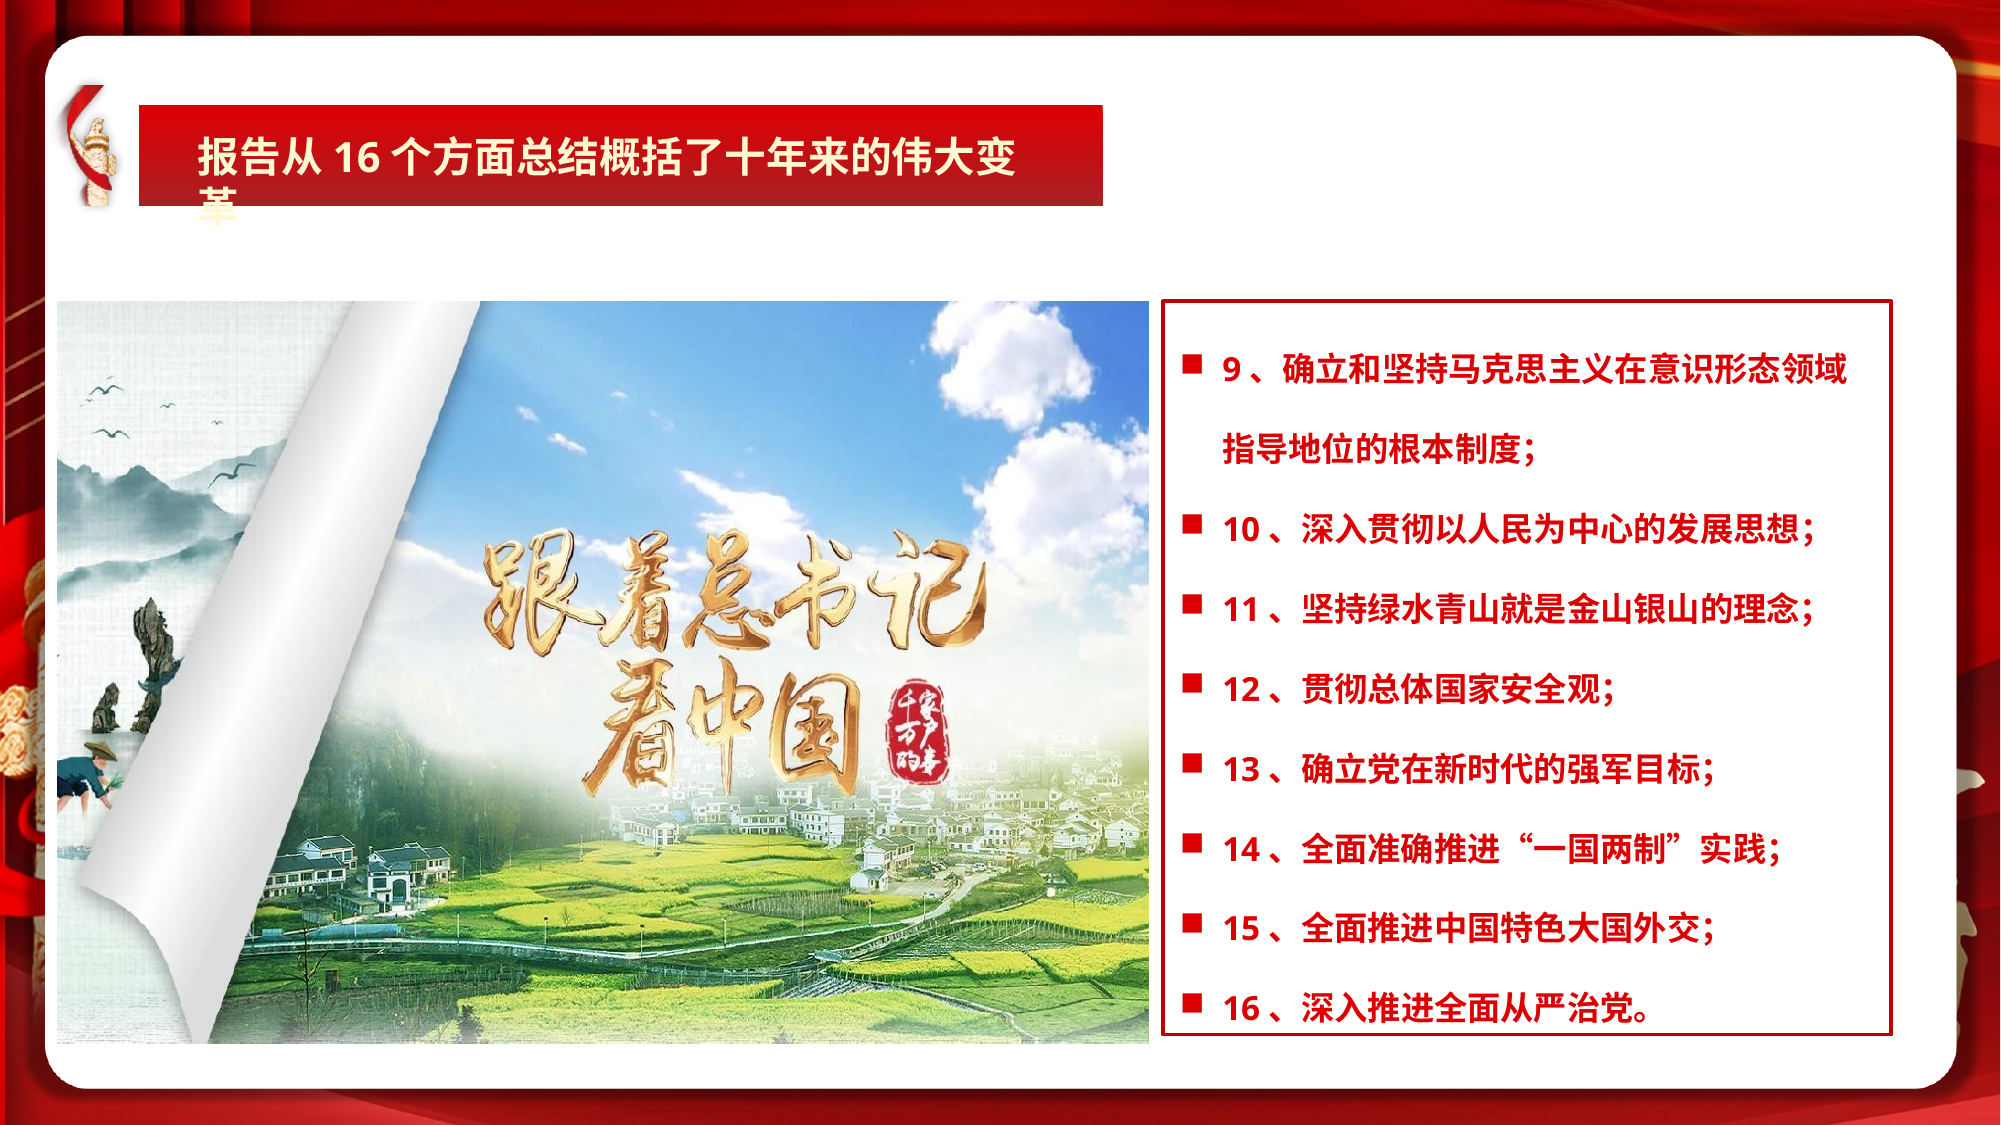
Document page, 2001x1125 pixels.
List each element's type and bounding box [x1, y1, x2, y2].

picture [0, 0, 2001, 1125]
text_box [57, 301, 1892, 1044]
text_box [48, 85, 1103, 207]
